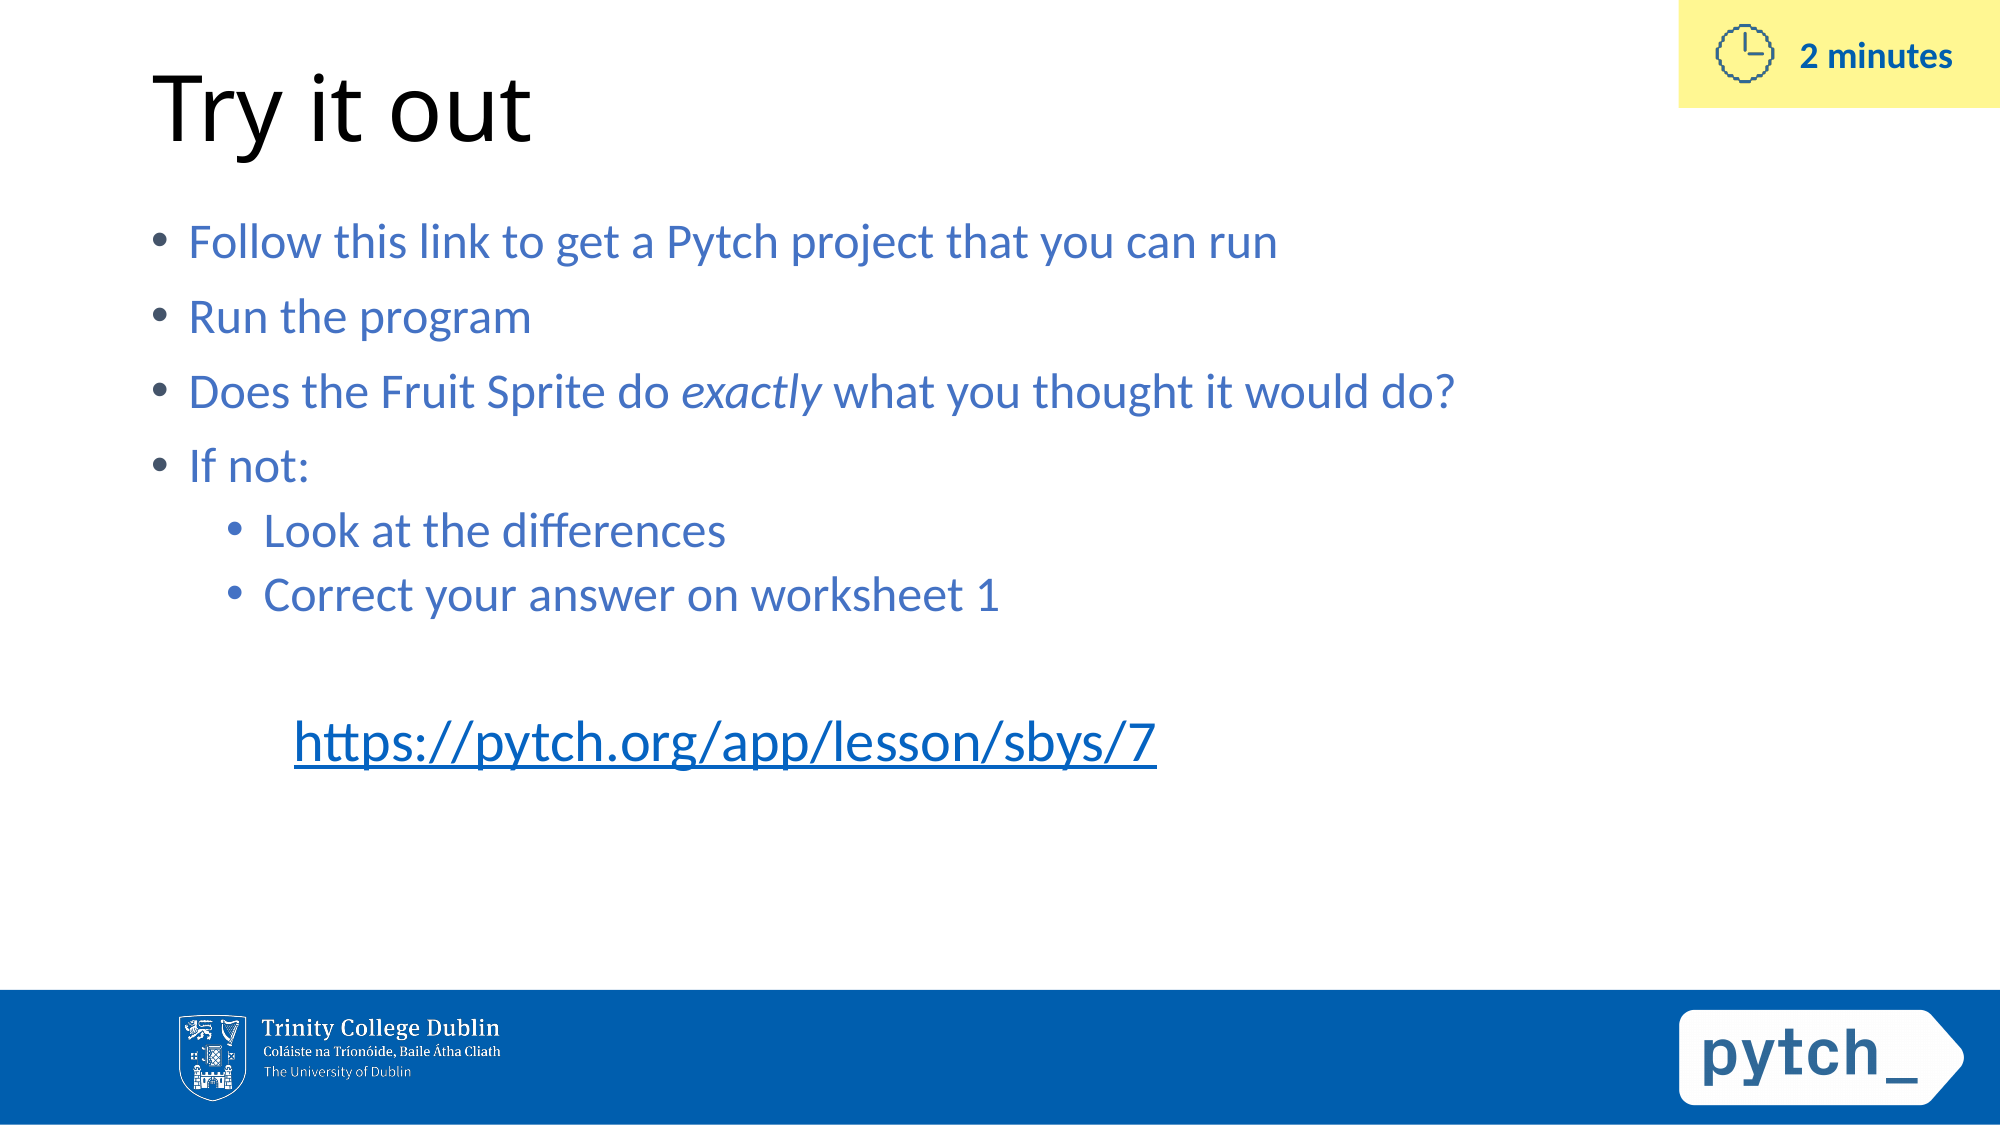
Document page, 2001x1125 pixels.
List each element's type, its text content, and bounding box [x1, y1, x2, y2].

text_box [1678, 0, 2000, 108]
text_box https://pytch.org/app/lesson/sbys/7 [278, 695, 1362, 781]
list Follow this link to get a Pytch project that you can run Run the program Does the Fruit Sprite do exactly what you thought it would do? If not: Look at the differences Correct your answer on worksheet 1 [136, 207, 1794, 677]
picture [1590, 894, 2001, 1125]
picture [178, 1014, 502, 1102]
title Try it out [137, 33, 1863, 189]
